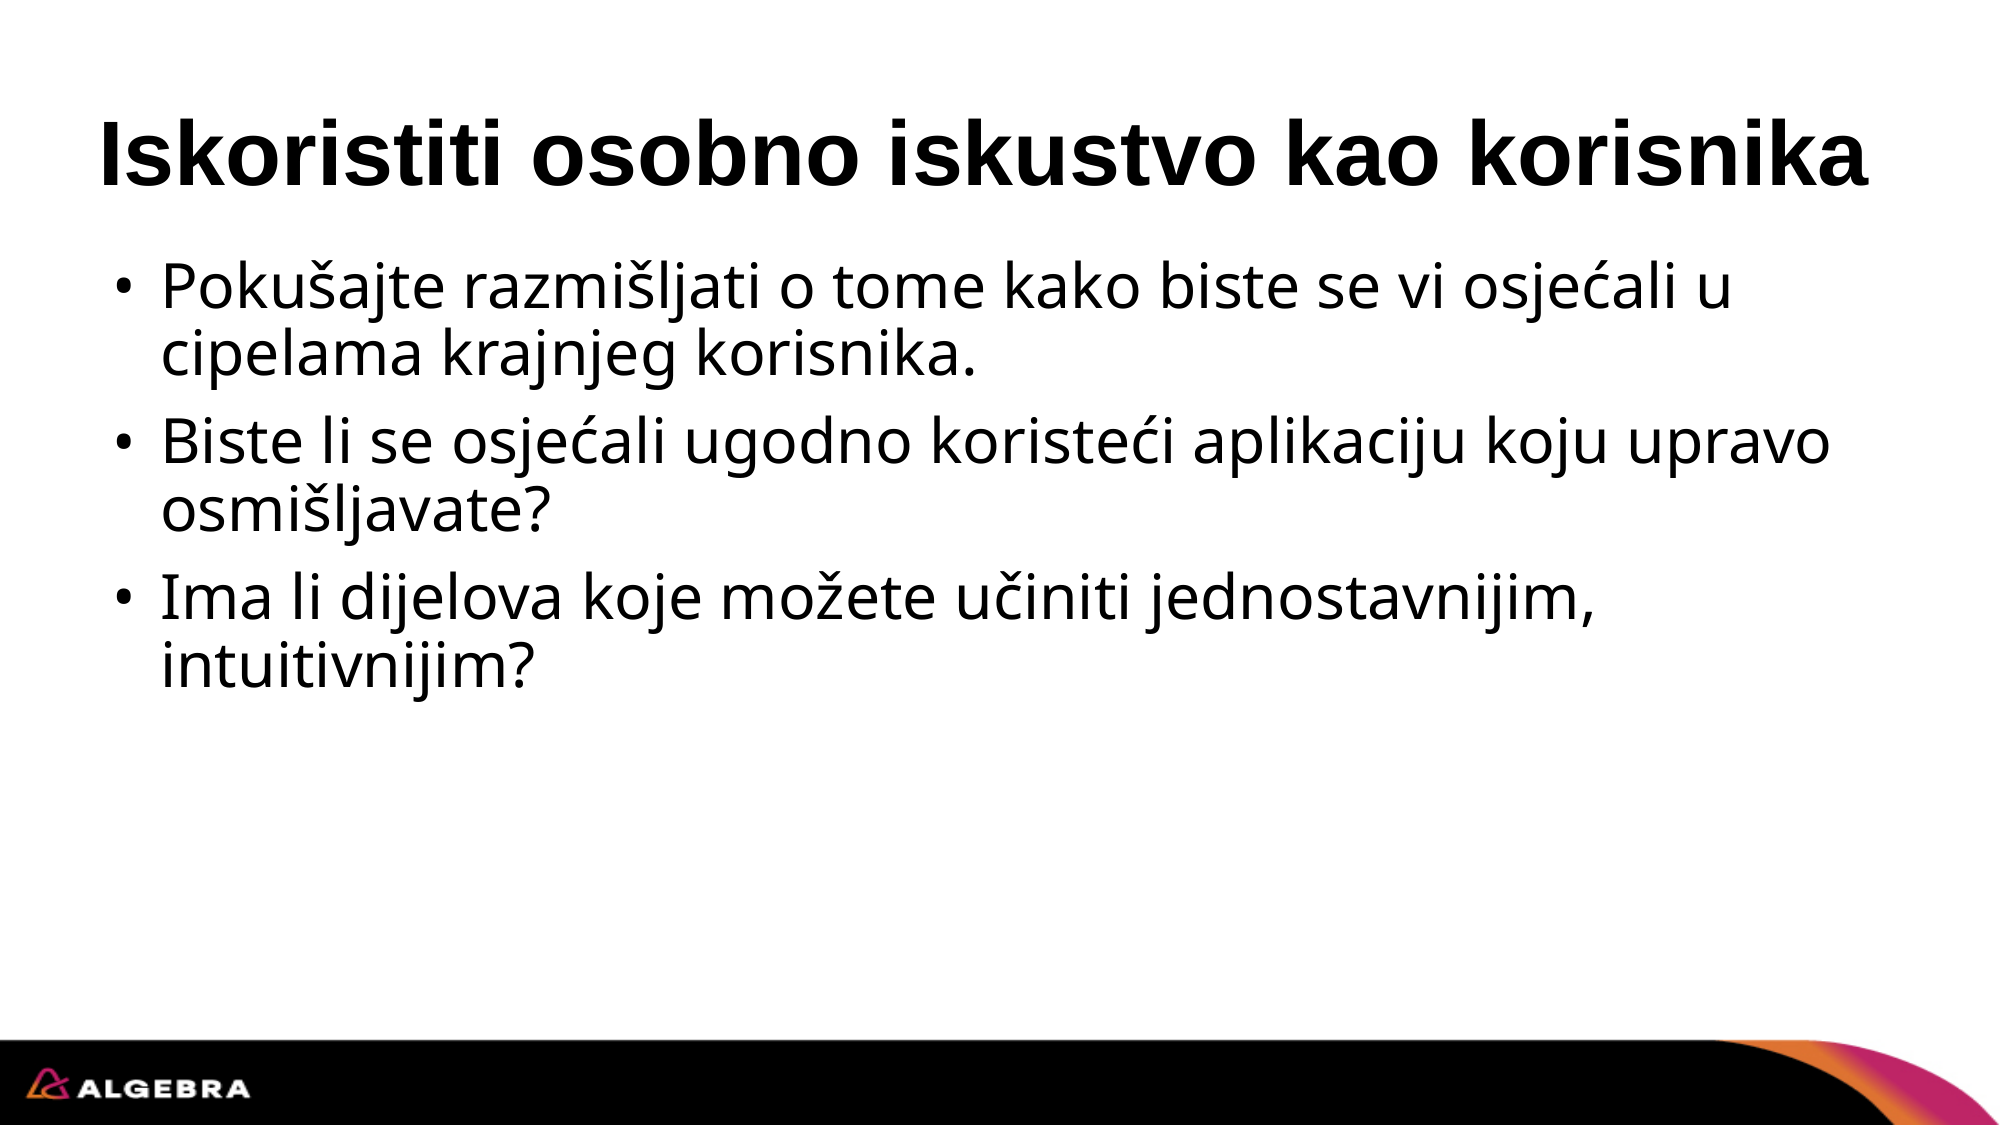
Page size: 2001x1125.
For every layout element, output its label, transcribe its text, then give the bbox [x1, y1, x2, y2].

list Pokušajte razmišljati o tome kako biste se vi osjećali u cipelama krajnjeg korisnika. Biste li se osjećali ugodno koristeći aplikaciju koju upravo osmišljavate? Ima li dijelova koje možete učiniti jednostavnijim, intuitivnijim? [98, 246, 1908, 991]
title Iskoristiti osobno iskustvo kao korisnika [98, 81, 1910, 213]
picture [0, 0, 2001, 1125]
